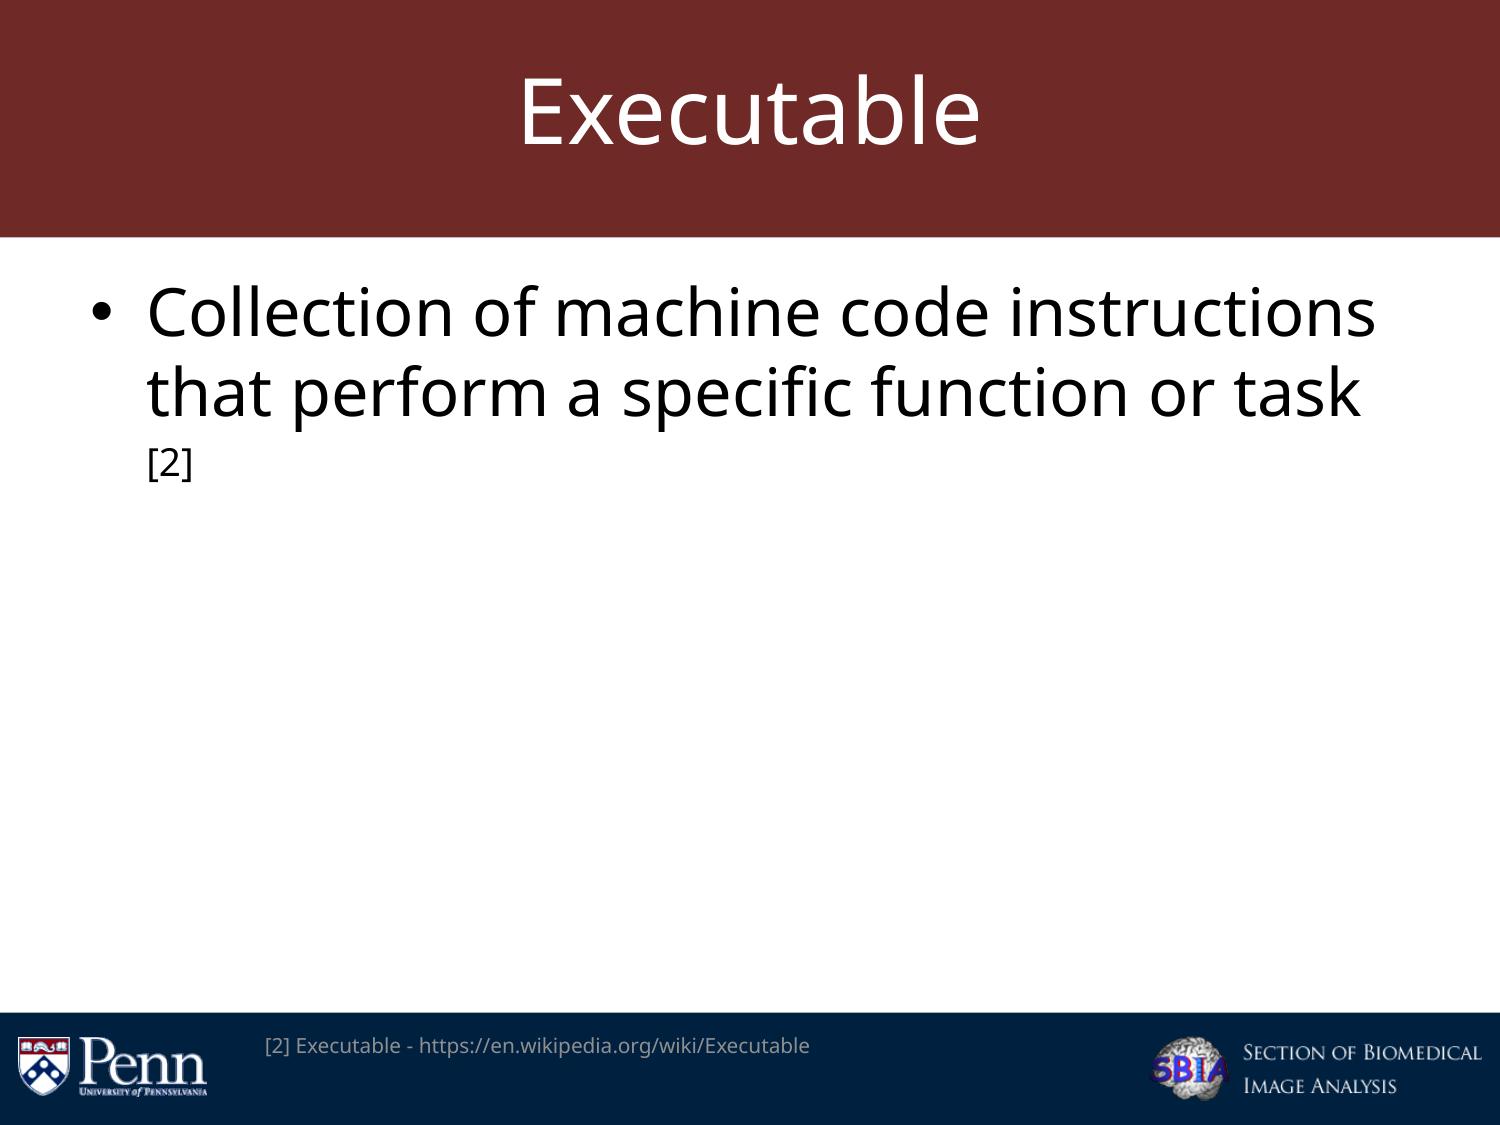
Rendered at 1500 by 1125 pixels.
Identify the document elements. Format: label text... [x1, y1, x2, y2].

picture [1149, 1035, 1482, 1102]
list Collection of machine code instructions that perform a specific function or task [2] [75, 262, 1425, 1013]
footer [2] Executable - https://en.wikipedia.org/wiki/Executable [249, 1025, 1038, 1100]
picture [18, 1037, 207, 1097]
title Executable [75, 45, 1425, 238]
